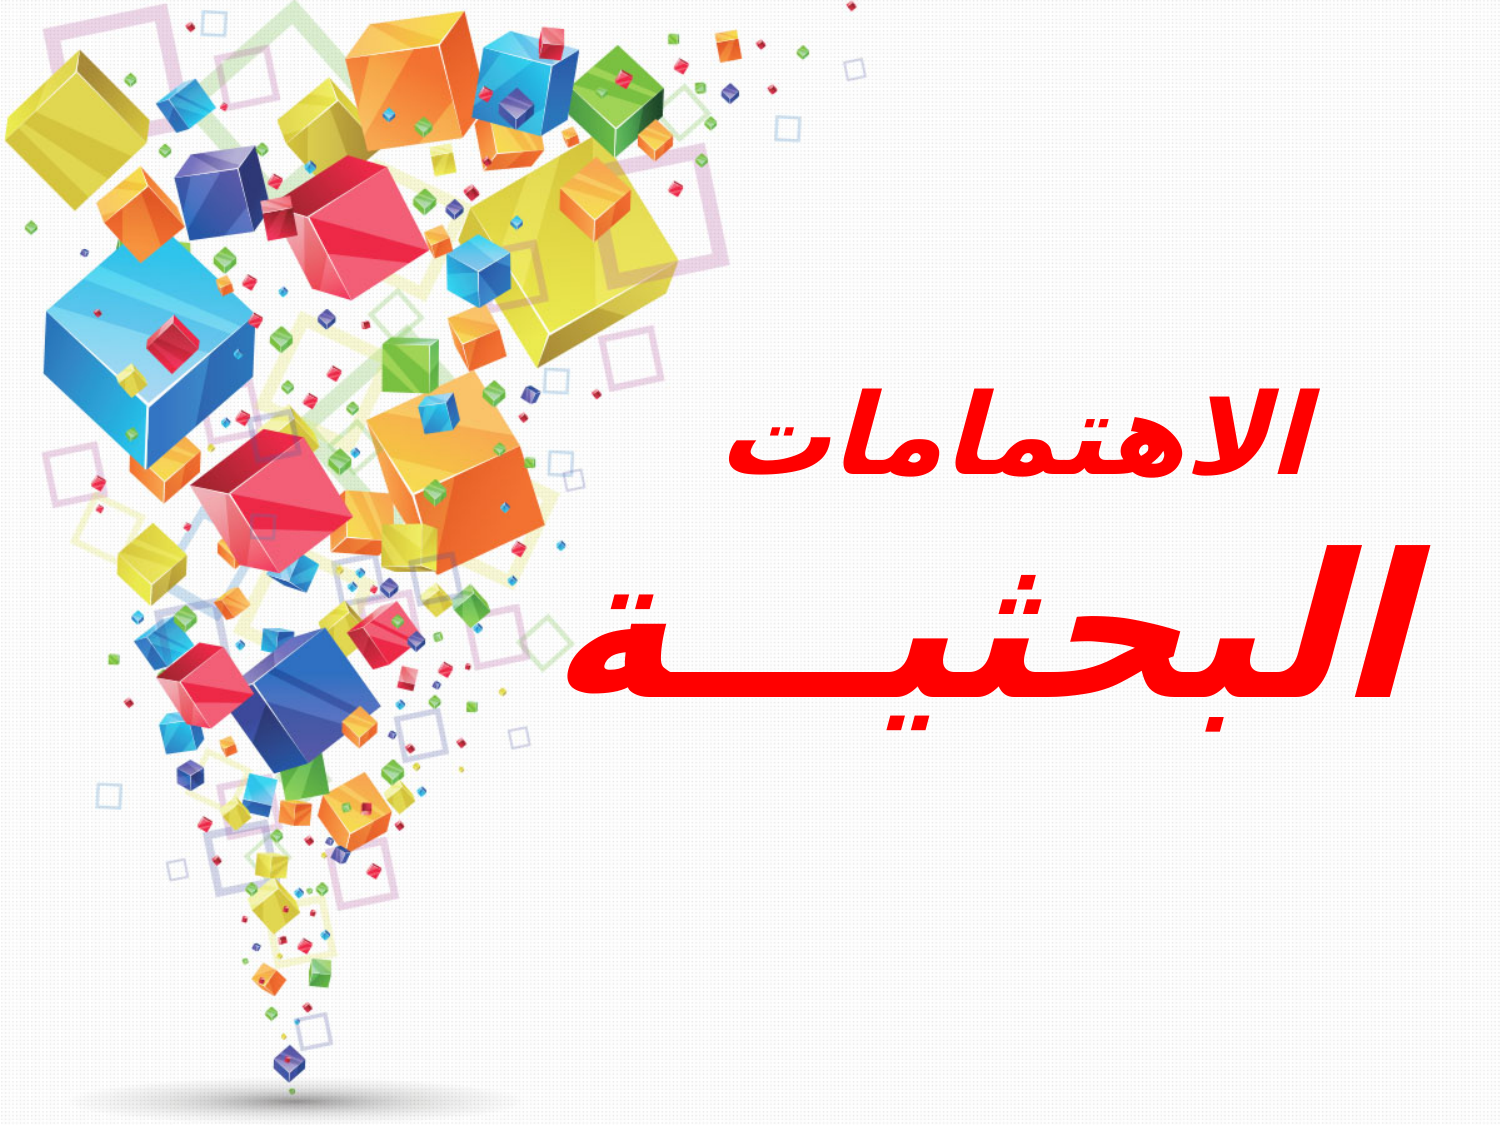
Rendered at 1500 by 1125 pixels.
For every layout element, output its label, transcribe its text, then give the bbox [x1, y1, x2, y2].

picture [0, 0, 1500, 1125]
text_box الاهتمامات البحثيـــة [524, 462, 1500, 638]
